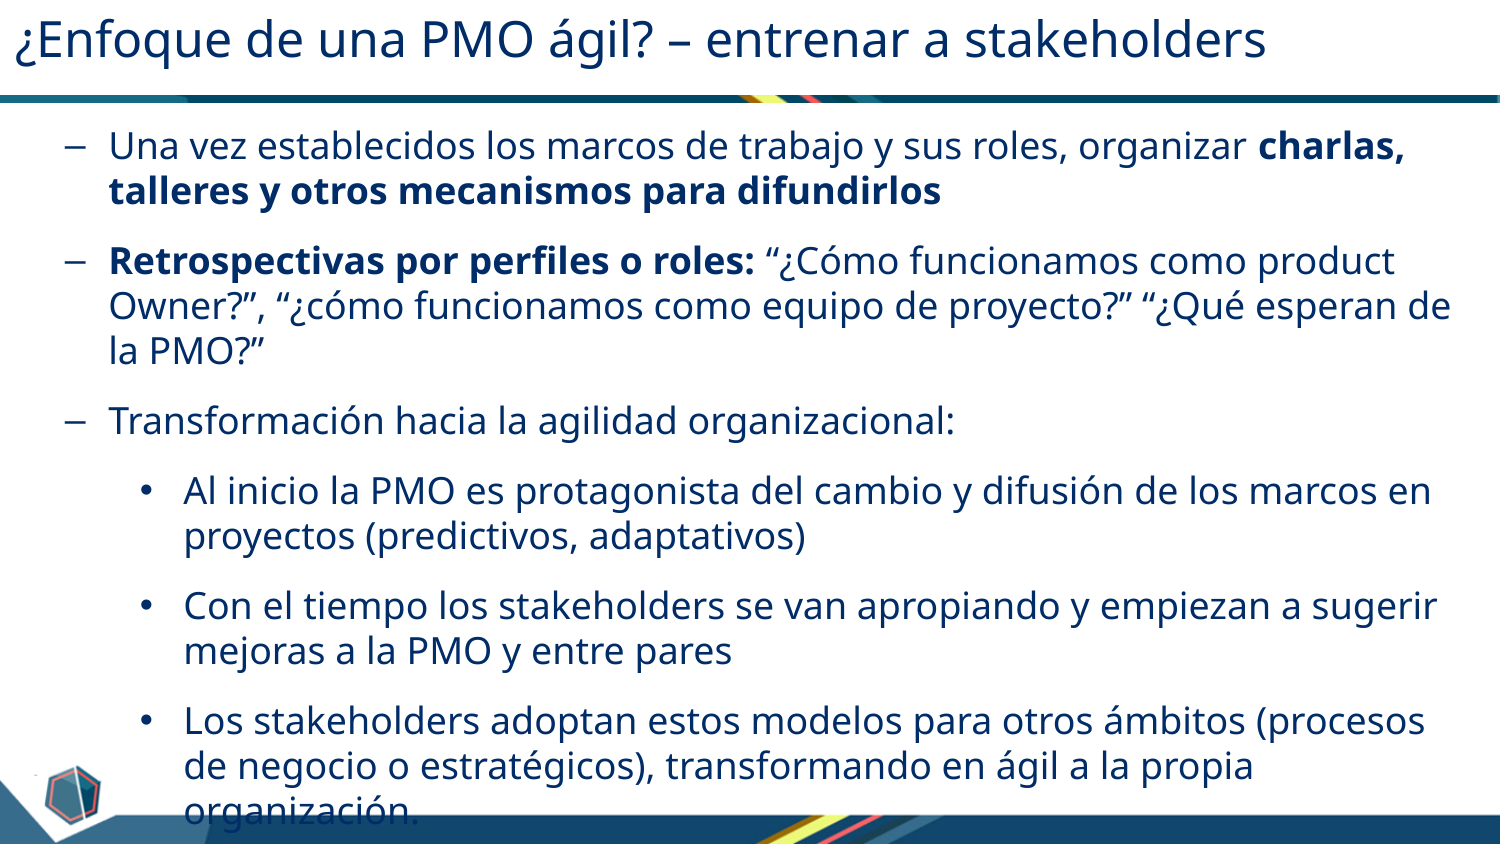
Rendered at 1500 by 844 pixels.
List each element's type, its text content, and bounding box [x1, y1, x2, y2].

text_box Una vez establecidos los marcos de trabajo y sus roles, organizar charlas, talleres y otros mecanismos para difundirlos Retrospectivas por perfiles o roles: “¿Cómo funcionamos como product Owner?”, “¿cómo funcionamos como equipo de proyecto?” “¿Qué esperan de la PMO?” Transformación hacia la agilidad organizacional: Al inicio la PMO es protagonista del cambio y difusión de los marcos en proyectos (predictivos, adaptativos) Con el tiempo los stakeholders se van apropiando y empiezan a sugerir mejoras a la PMO y entre pares Los stakeholders adoptan estos modelos para otros ámbitos (procesos de negocio o estratégicos), transformando en ágil a la propia organización. [50, 114, 1471, 753]
picture [0, 77, 1500, 563]
title ¿Enfoque de una PMO ágil? – entrenar a stakeholders [0, 0, 1500, 77]
picture [0, 694, 1500, 844]
